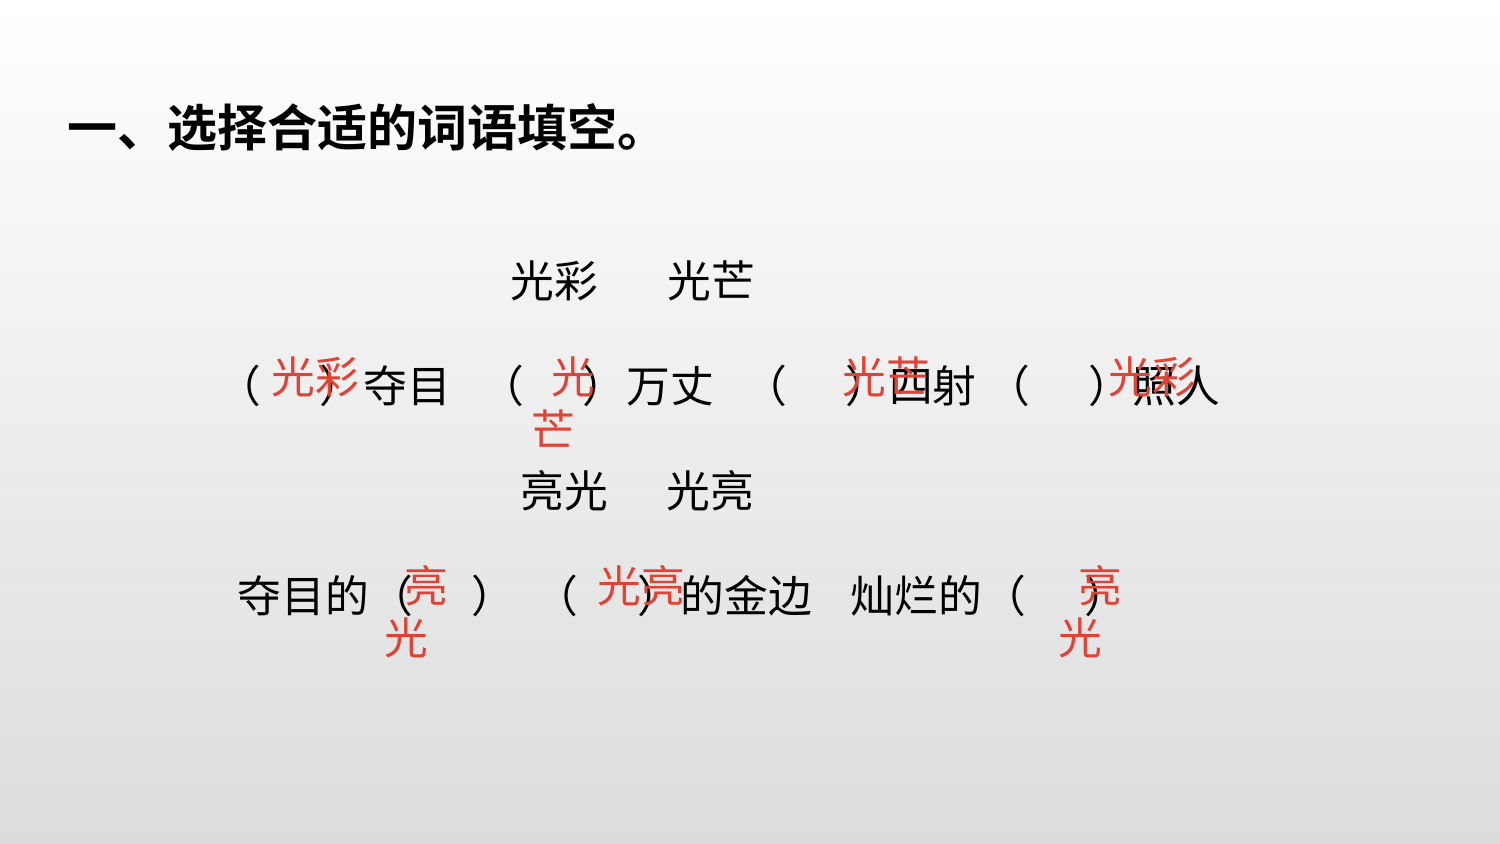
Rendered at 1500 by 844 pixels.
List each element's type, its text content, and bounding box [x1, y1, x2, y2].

text_box 亮光 [1046, 553, 1177, 670]
text_box 光彩 [239, 344, 374, 409]
text_box 光亮 [566, 553, 700, 617]
text_box 光彩 光芒 （ ）夺目 （ ）万丈 （ ）四射 （ ）照人 亮光 光亮 夺目的（ ） （ ）的金边 灿烂的（ ） [206, 248, 1410, 628]
text_box 光彩 [1077, 344, 1211, 409]
text_box 亮光 [373, 553, 504, 670]
text_box 光芒 [831, 344, 952, 409]
text_box 一、选择合适的词语填空。 [55, 91, 750, 163]
text_box 光芒 [520, 344, 651, 461]
